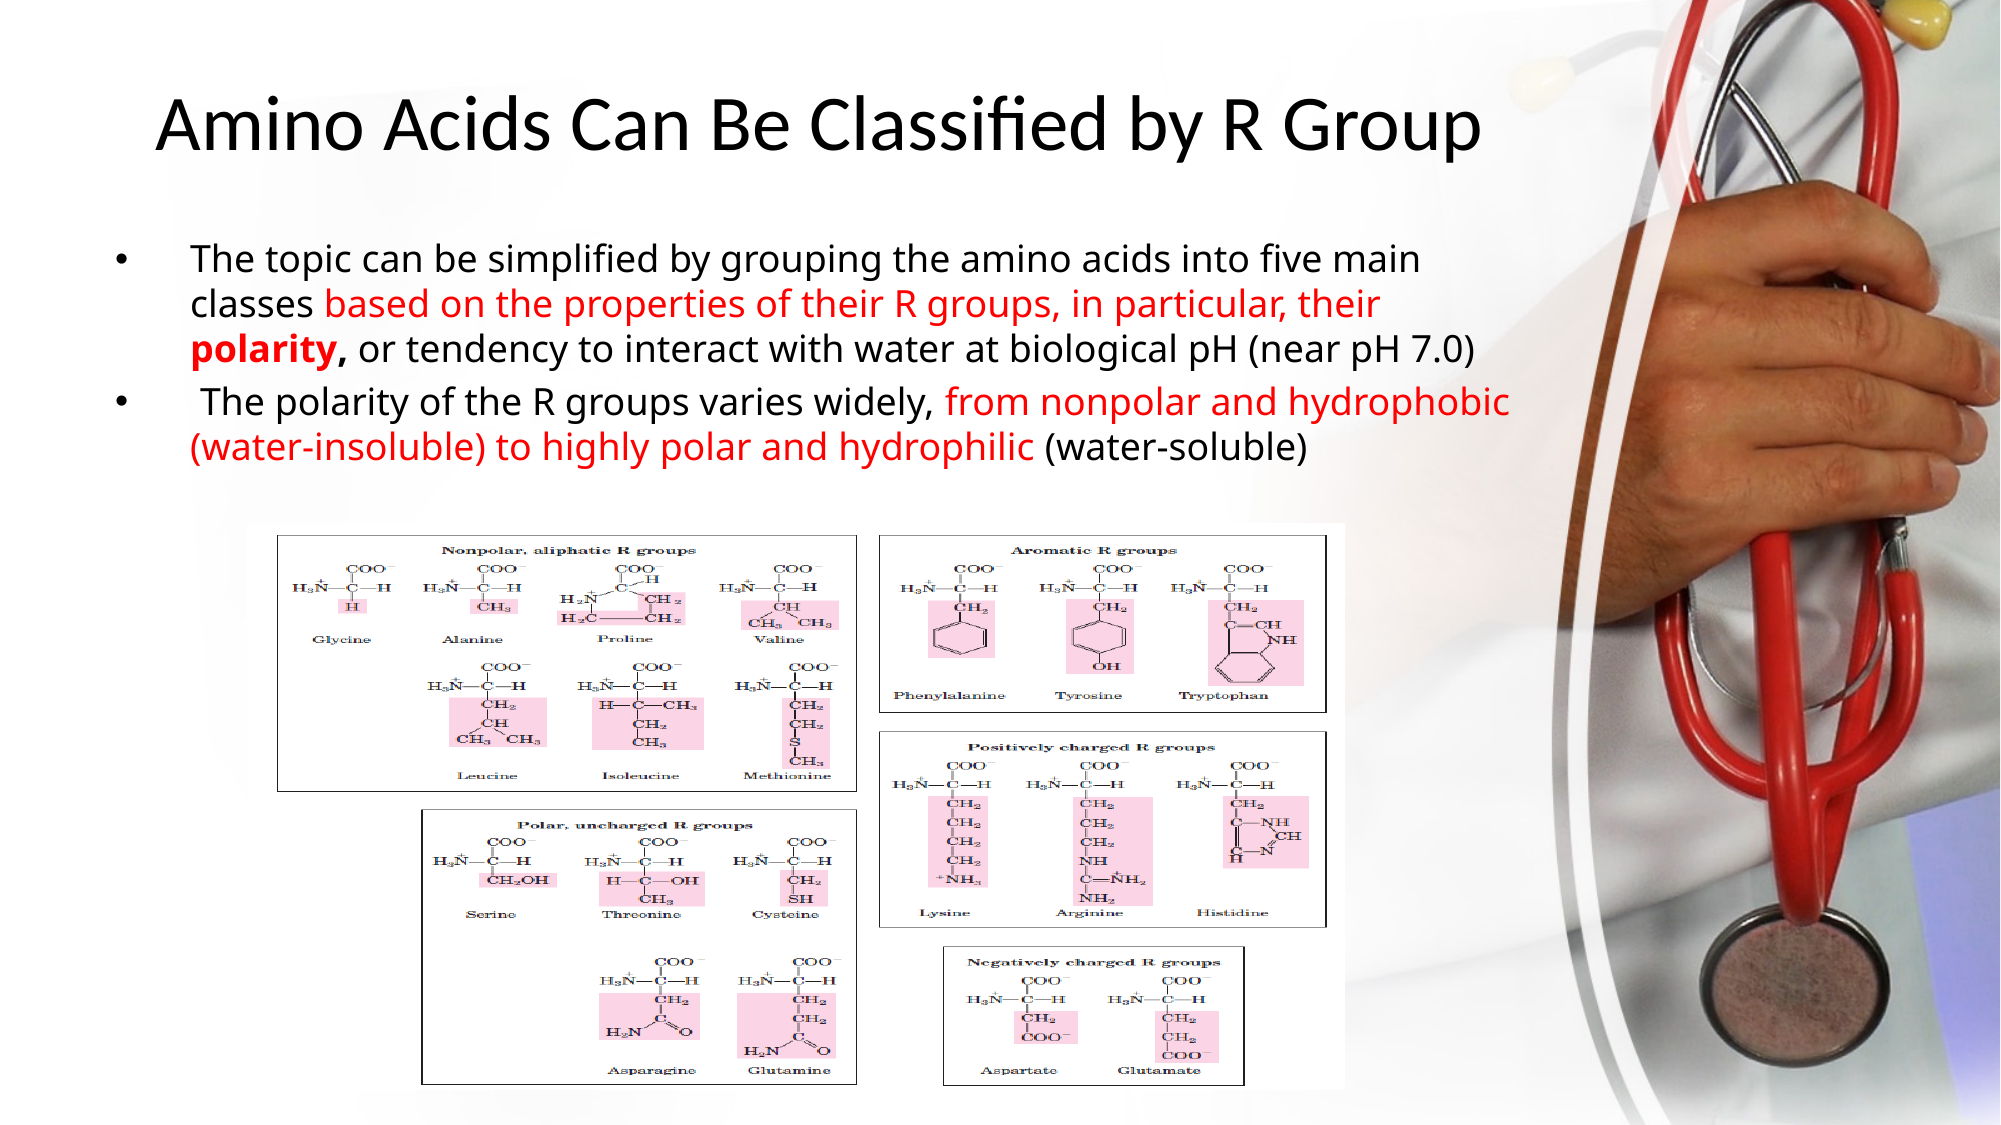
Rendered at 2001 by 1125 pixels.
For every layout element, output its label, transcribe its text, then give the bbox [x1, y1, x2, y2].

list The topic can be simplified by grouping the amino acids into five main classes based on the properties of their R groups, in particular, their polarity, or tendency to interact with water at biological pH (near pH 7.0) The polarity of the R groups varies widely, from nonpolar and hydrophobic (water-insoluble) to highly polar and hydrophilic (water-soluble) [100, 227, 1537, 1043]
title Amino Acids Can Be Classified by R Group [100, 35, 1540, 203]
picture [0, 0, 2001, 1125]
